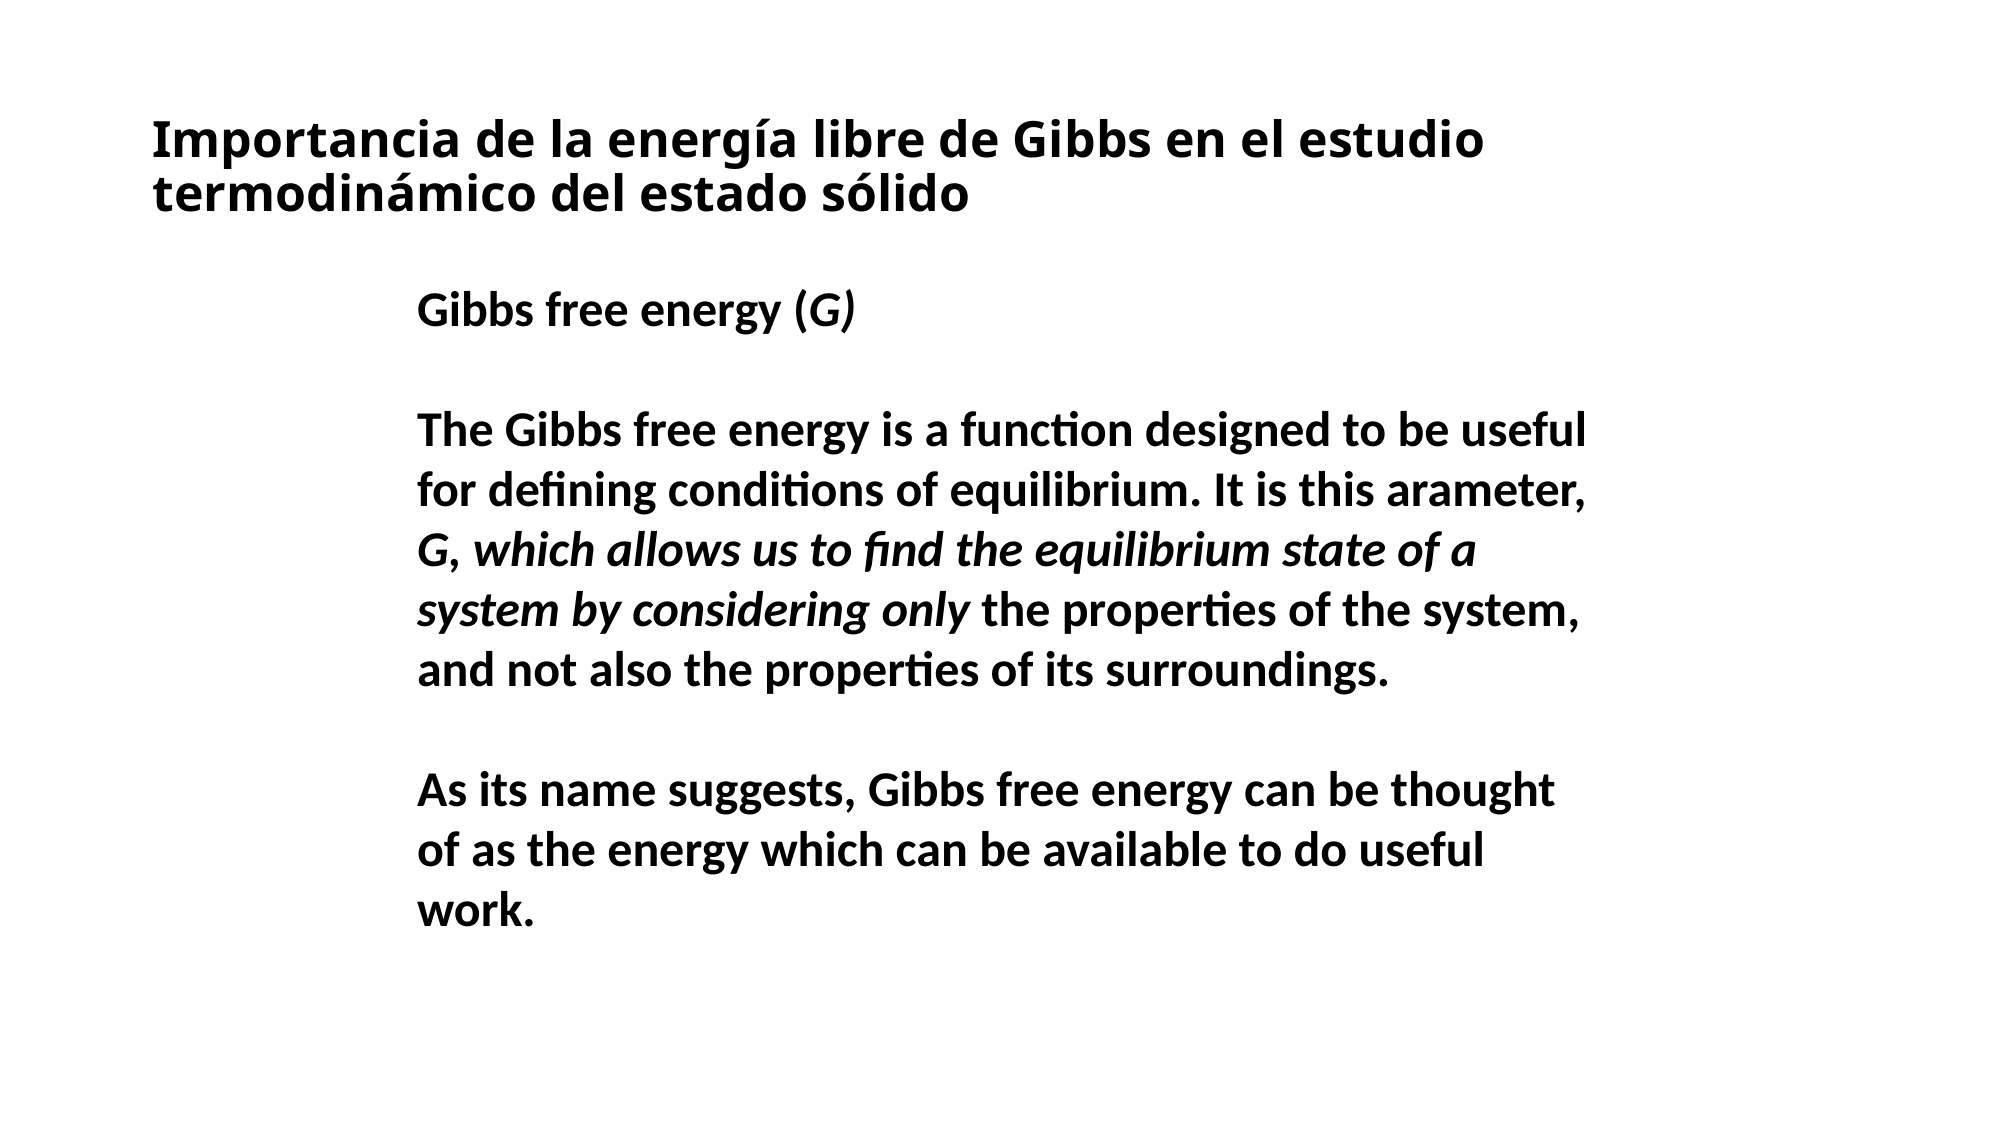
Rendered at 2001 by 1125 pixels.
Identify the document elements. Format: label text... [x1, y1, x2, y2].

text_box Gibbs free energy (G) The Gibbs free energy is a function designed to be useful for defining conditions of equilibrium. It is this arameter, G, which allows us to find the equilibrium state of a system by considering only the properties of the system, and not also the properties of its surroundings. As its name suggests, Gibbs free energy can be thought of as the energy which can be available to do useful work. [402, 269, 1622, 1125]
title Importancia de la energía libre de Gibbs en el estudio termodinámico del estado sólido [137, 59, 1863, 278]
